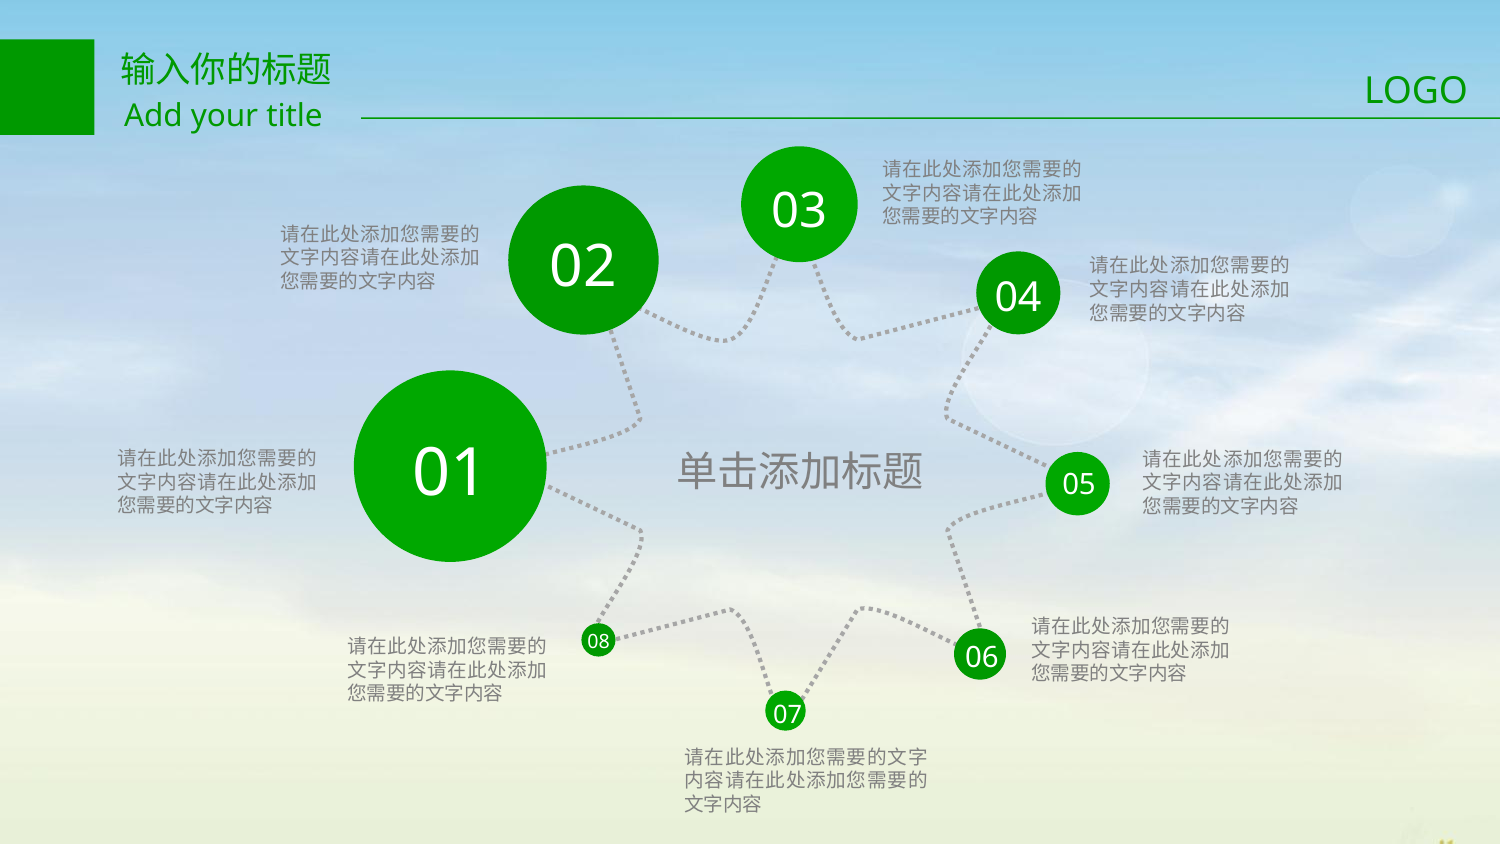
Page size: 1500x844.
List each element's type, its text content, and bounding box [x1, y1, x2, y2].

text_box 请在此处添加您需要的文字内容请在此处添加您需要的文字内容 [265, 214, 495, 300]
text_box 请在此处添加您需要的文字内容请在此处添加您需要的文字内容 [669, 737, 943, 844]
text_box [751, 690, 824, 737]
text_box 请在此处添加您需要的文字内容请在此处添加您需要的文字内容 [1016, 606, 1246, 693]
text_box 请在此处添加您需要的文字内容请在此处添加您需要的文字内容 [332, 626, 562, 712]
text_box 请在此处添加您需要的文字内容请在此处添加您需要的文字内容 [1074, 245, 1305, 332]
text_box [961, 251, 1075, 335]
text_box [507, 185, 659, 335]
text_box 请在此处添加您需要的文字内容请在此处添加您需要的文字内容 [867, 149, 1097, 259]
text_box 请在此处添加您需要的文字内容请在此处添加您需要的文字内容 [1127, 439, 1358, 525]
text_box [1040, 451, 1118, 516]
text_box [552, 270, 1035, 688]
text_box 单击添加标题 [627, 447, 973, 503]
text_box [570, 622, 628, 661]
text_box 请在此处添加您需要的文字内容请在此处添加您需要的文字内容 [102, 438, 332, 525]
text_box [740, 146, 858, 263]
picture [0, 0, 1500, 844]
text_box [353, 370, 547, 563]
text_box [947, 628, 1017, 682]
